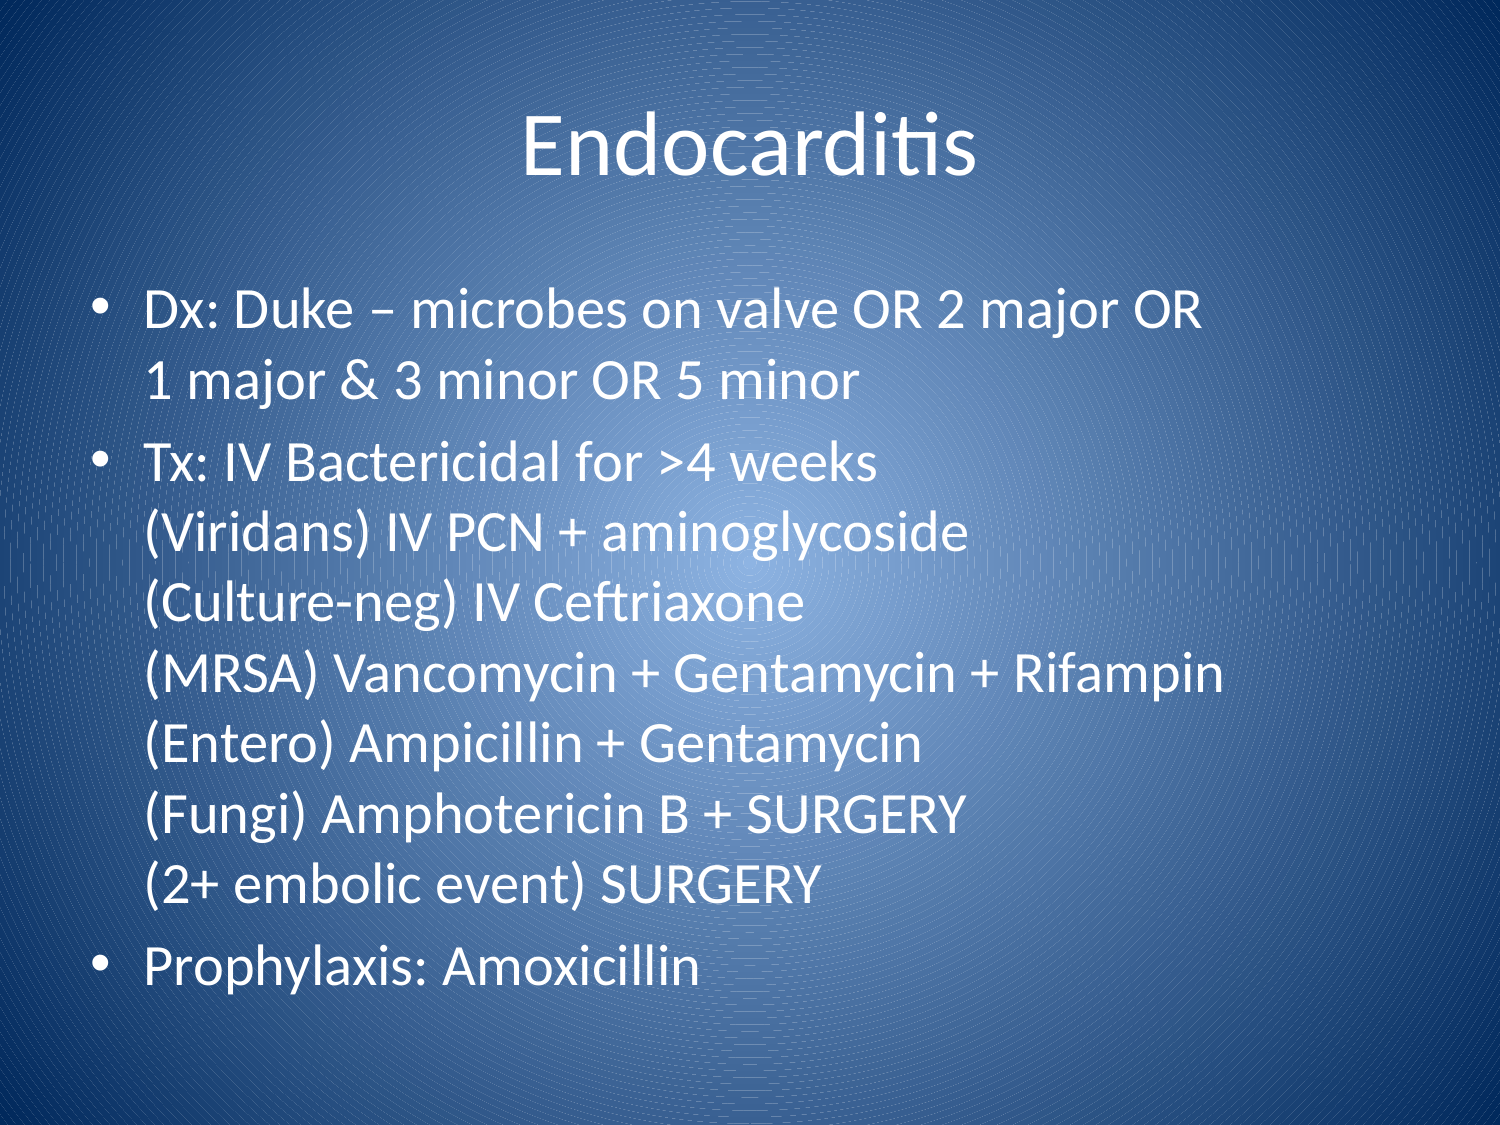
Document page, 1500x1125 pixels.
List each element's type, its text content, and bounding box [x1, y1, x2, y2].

list Dx: Duke – microbes on valve OR 2 major OR 1 major & 3 minor OR 5 minor Tx: IV Bactericidal for >4 weeks (Viridans) IV PCN + aminoglycoside (Culture-neg) IV Ceftriaxone (MRSA) Vancomycin + Gentamycin + Rifampin (Entero) Ampicillin + Gentamycin (Fungi) Amphotericin B + SURGERY (2+ embolic event) SURGERY Prophylaxis: Amoxicillin [75, 262, 1425, 1005]
title Endocarditis [75, 45, 1425, 233]
